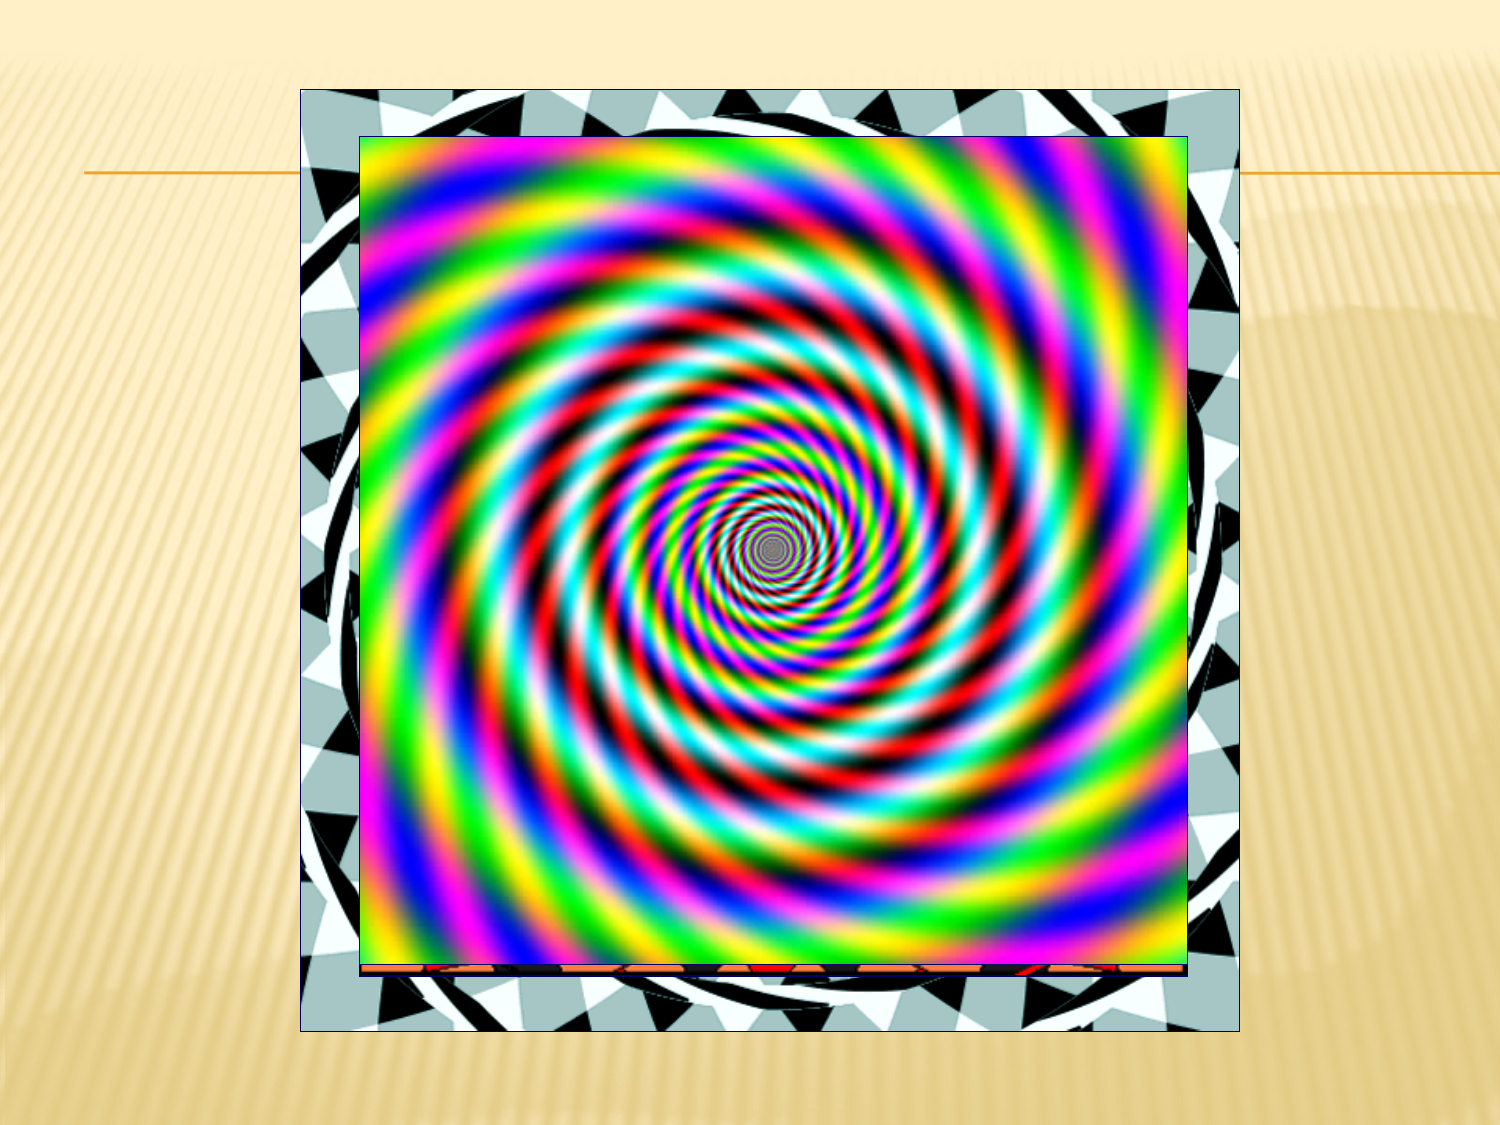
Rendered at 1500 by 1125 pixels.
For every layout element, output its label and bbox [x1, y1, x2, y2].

picture [300, 89, 1239, 1031]
